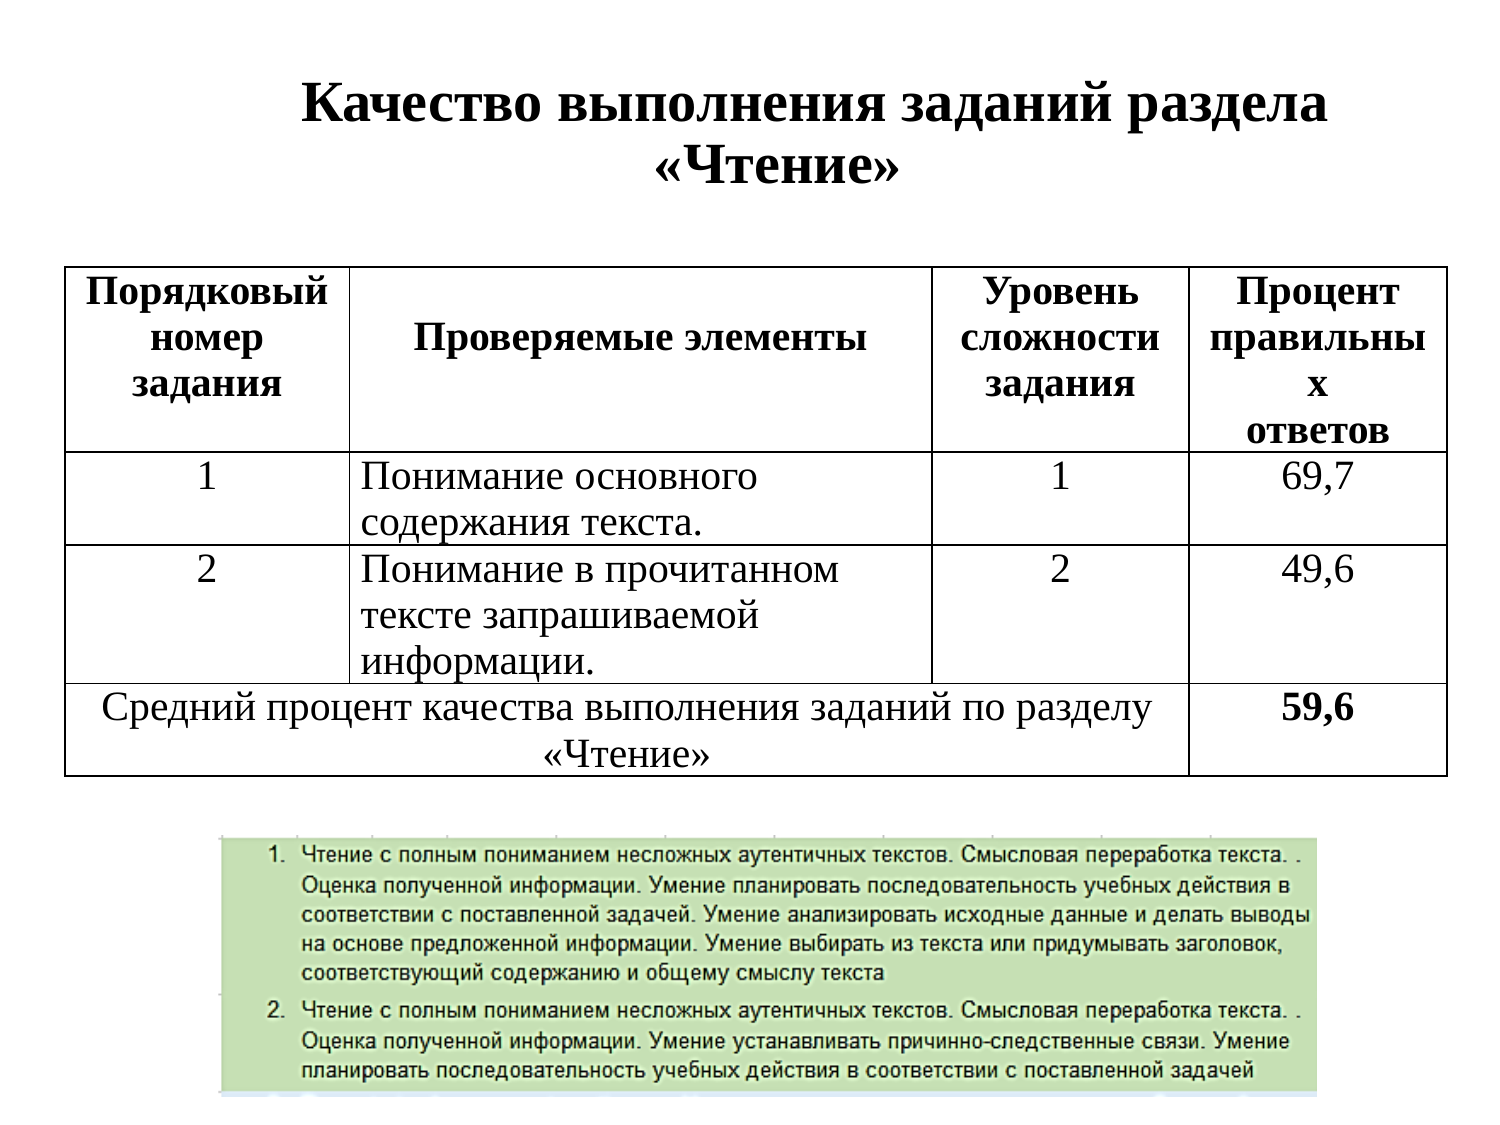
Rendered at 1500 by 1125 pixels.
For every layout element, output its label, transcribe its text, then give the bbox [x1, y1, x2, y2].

table_header Проверяемые элементы [350, 268, 931, 451]
table_cell Средний процент качества выполнения заданий по разделу «Чтение» [66, 684, 1188, 775]
table_cell 1 [933, 453, 1188, 544]
table_cell Понимание в прочитанном тексте запрашиваемой информации. [350, 546, 931, 683]
table_header Порядковый номер задания [66, 268, 349, 451]
table_cell 59,6 [1190, 684, 1446, 775]
table_header Процент правильных ответов [1190, 268, 1446, 451]
table_cell 2 [933, 546, 1188, 683]
table_cell 49,6 [1190, 546, 1446, 683]
table_cell 2 [66, 546, 349, 683]
table_cell Понимание основного содержания текста. [350, 453, 931, 544]
table_header Уровень сложности задания [933, 268, 1188, 451]
table_cell 1 [66, 453, 349, 544]
picture [218, 835, 1317, 1097]
title Качество выполнения заданий раздела «Чтение» [103, 59, 1397, 266]
table_cell 69,7 [1190, 453, 1446, 544]
